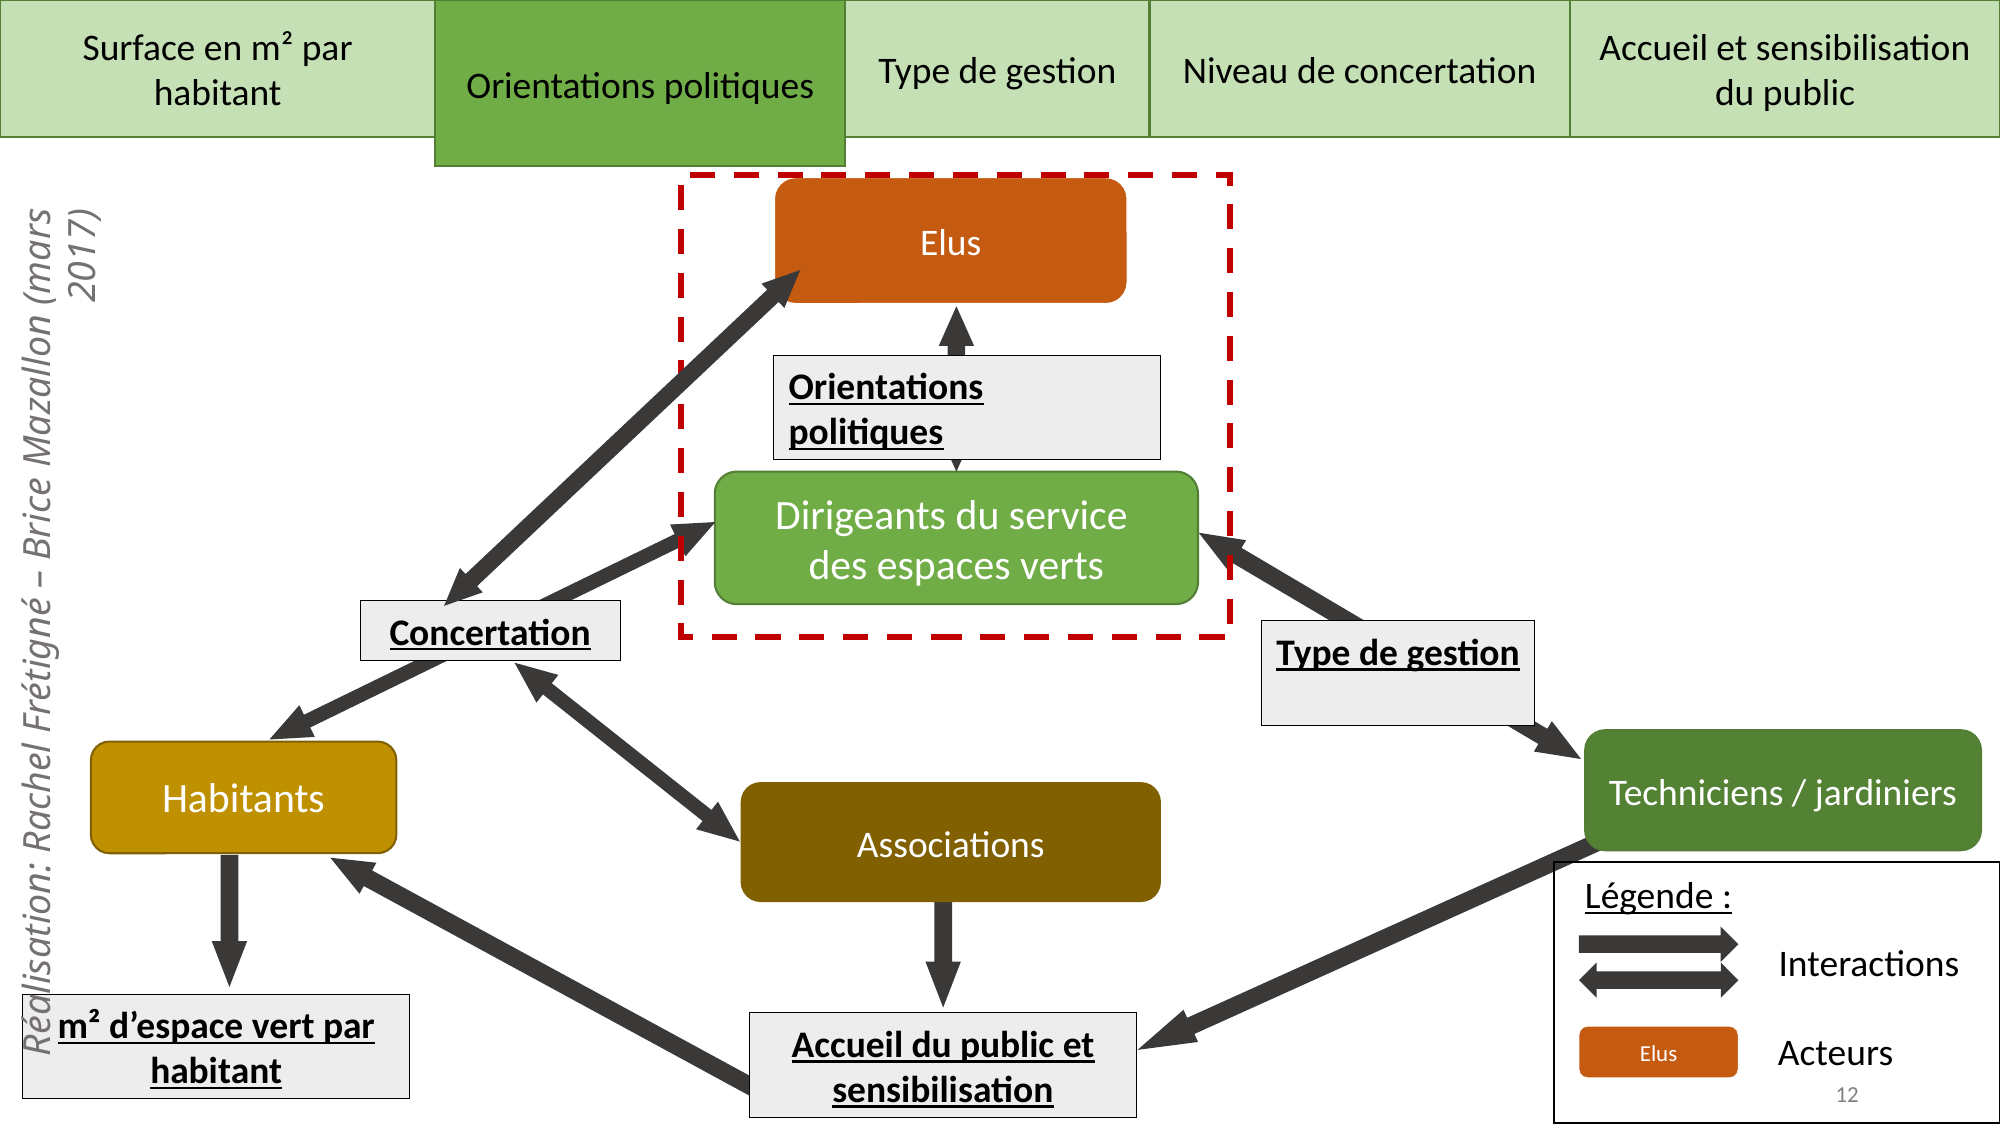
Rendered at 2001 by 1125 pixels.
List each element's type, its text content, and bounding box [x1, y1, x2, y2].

text_box [1231, 536, 1366, 620]
text_box Concertation [360, 600, 621, 661]
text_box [90, 741, 397, 854]
text_box Accueil du public et sensibilisation [749, 1012, 1137, 1118]
text_box Associations [739, 780, 1162, 904]
text_box [1137, 837, 1603, 1051]
text_box [512, 661, 742, 844]
text_box [267, 661, 449, 741]
text_box [536, 522, 681, 600]
text_box [442, 268, 803, 608]
text_box Réalisation: Rachel Frétigné – Brice Mazallon (mars 2017) [5, 194, 110, 1125]
text_box Accueil et sensibilisation du public [1569, 0, 2000, 138]
text_box [210, 854, 249, 990]
text_box Orientations politiques [434, 0, 846, 167]
text_box Type de gestion [844, 0, 1148, 138]
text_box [1554, 862, 2000, 1124]
text_box [680, 174, 1231, 638]
text_box Surface en m² par habitant [0, 0, 434, 138]
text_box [714, 471, 1199, 605]
text_box [327, 856, 749, 1097]
text_box m² d’espace vert par habitant [110, 994, 410, 1099]
text_box [924, 904, 963, 1011]
text_box Techniciens / jardiniers [1584, 729, 1983, 852]
text_box Niveau de concertation [1148, 0, 1569, 138]
text_box Type de gestion [1261, 620, 1535, 726]
text_box [1505, 719, 1584, 761]
